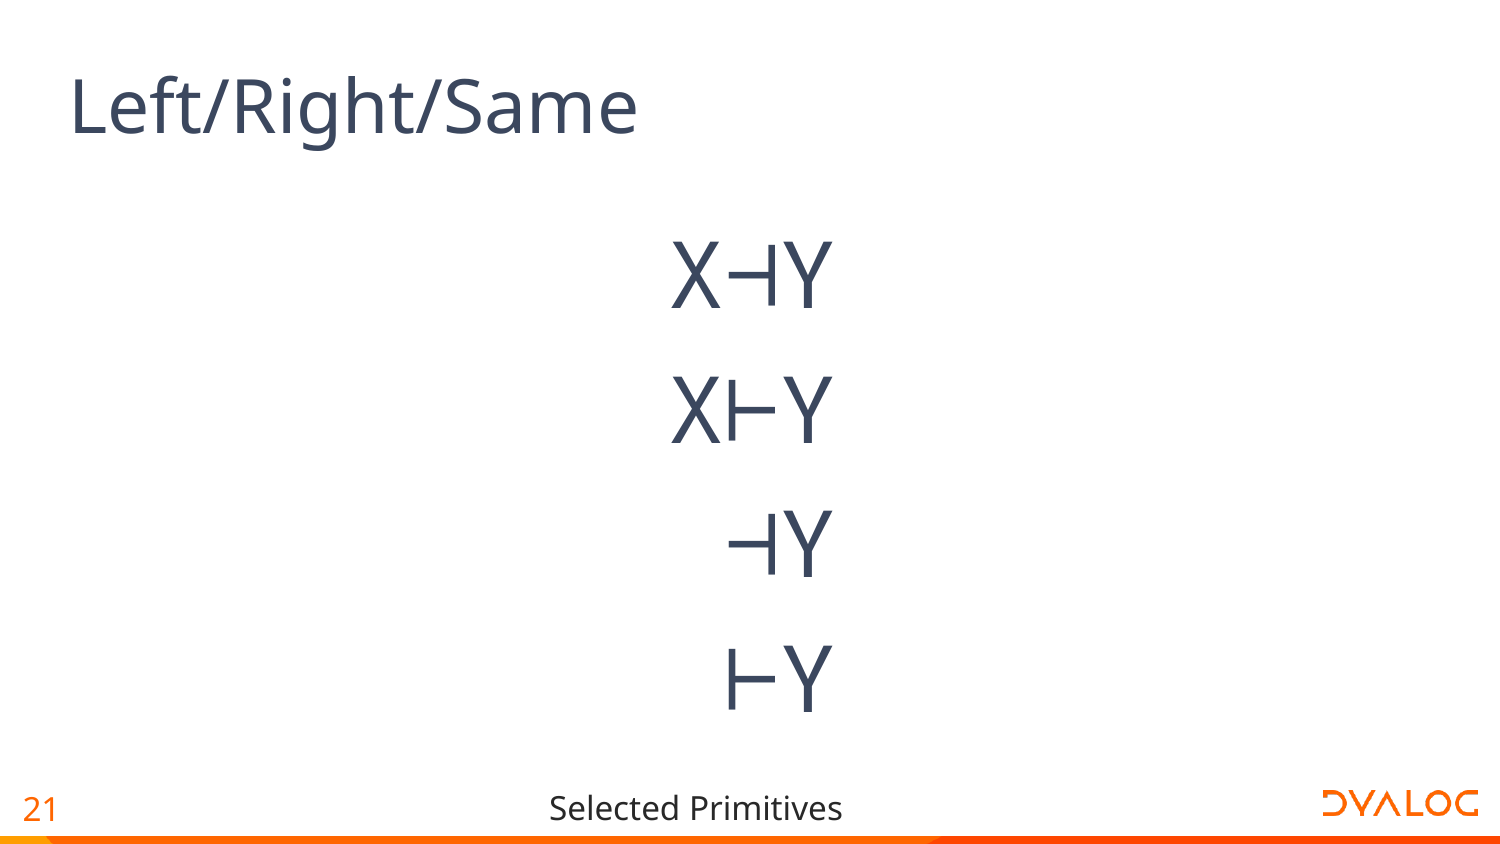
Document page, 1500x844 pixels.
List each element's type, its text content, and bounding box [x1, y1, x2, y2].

title Left/Right/Same [53, 43, 1453, 157]
picture [1323, 790, 1478, 816]
picture [0, 836, 1500, 844]
list X⊣Y X⊢Y ⊣Y ⊢Y [53, 207, 1453, 740]
